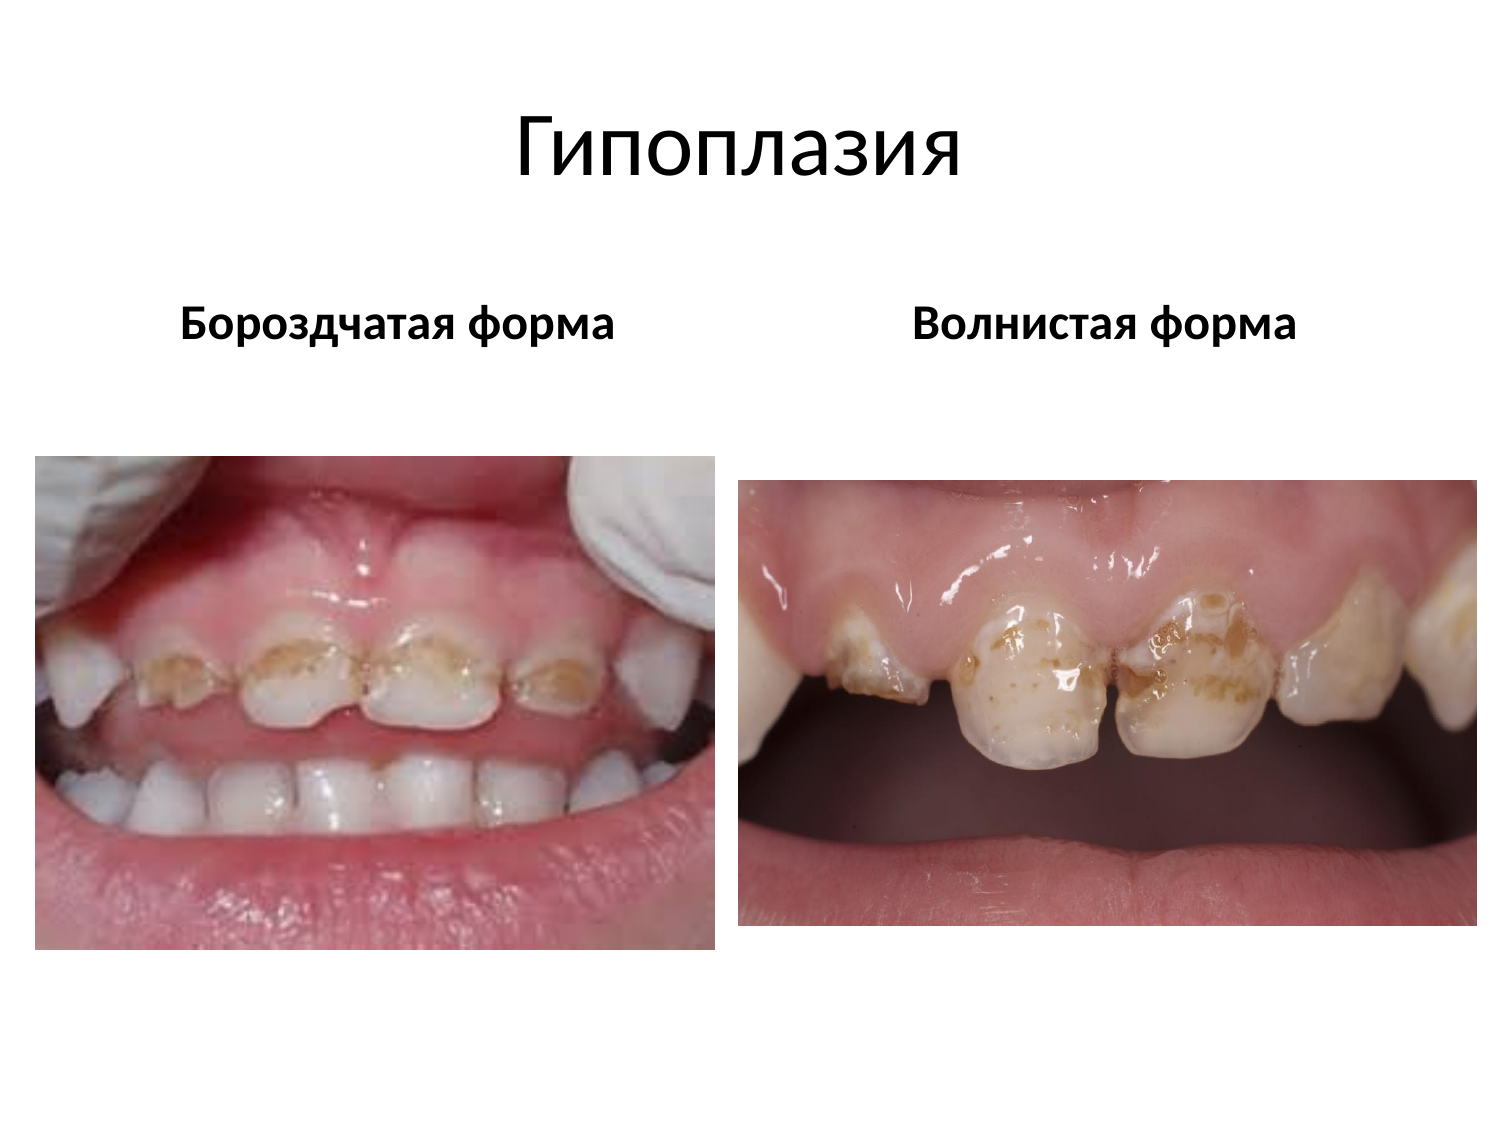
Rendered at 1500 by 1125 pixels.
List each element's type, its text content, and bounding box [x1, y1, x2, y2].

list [34, 456, 716, 950]
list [737, 480, 1477, 927]
list Волнистая форма [761, 251, 1426, 357]
list Бороздчатая форма [74, 251, 738, 357]
title Гипоплазия [74, 44, 1426, 233]
